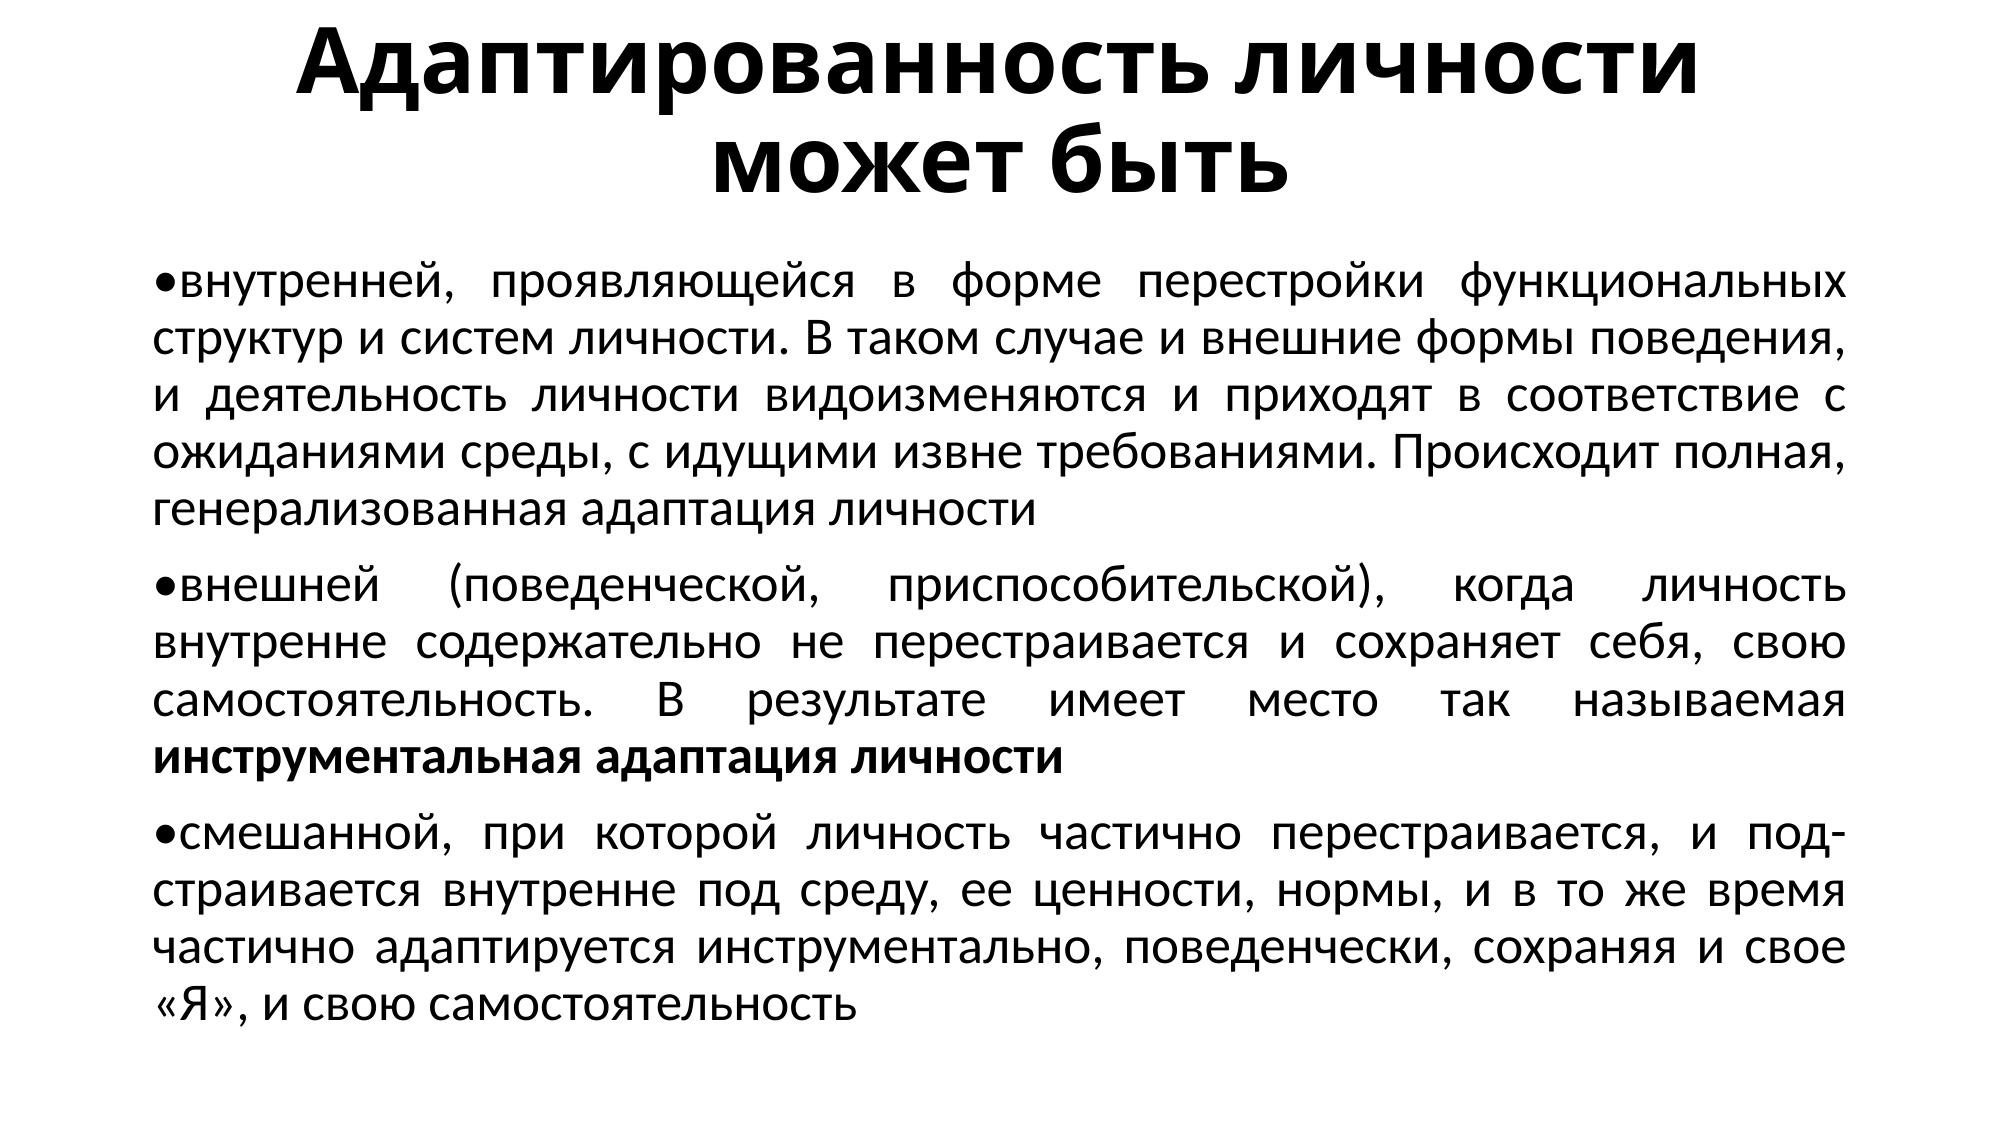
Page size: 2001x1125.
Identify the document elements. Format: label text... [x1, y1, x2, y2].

title Адаптированность личности может быть [137, 59, 1863, 243]
list •внутренней, проявляющейся в форме перестройки функциональных структур и систем личности. В таком случае и внешние формы поведения, и деятельность личности видоизменяются и приходят в соответствие с ожиданиями среды, с идущими извне требованиями. Происходит полная, генерализованная адаптация личности •внешней (поведенческой, приспособительской), когда личность внутренне содержательно не перестраивается и сохраняет себя, свою самостоятельность. В результате имеет место так называемая инструментальная адаптация личности •смешанной, при которой личность частично перестраивается, и под-страивается внутренне под среду, ее ценности, нормы, и в то же время частично адаптируется инструментально, поведенчески, сохраняя и свое «Я», и свою самостоятельность [137, 243, 1863, 1045]
